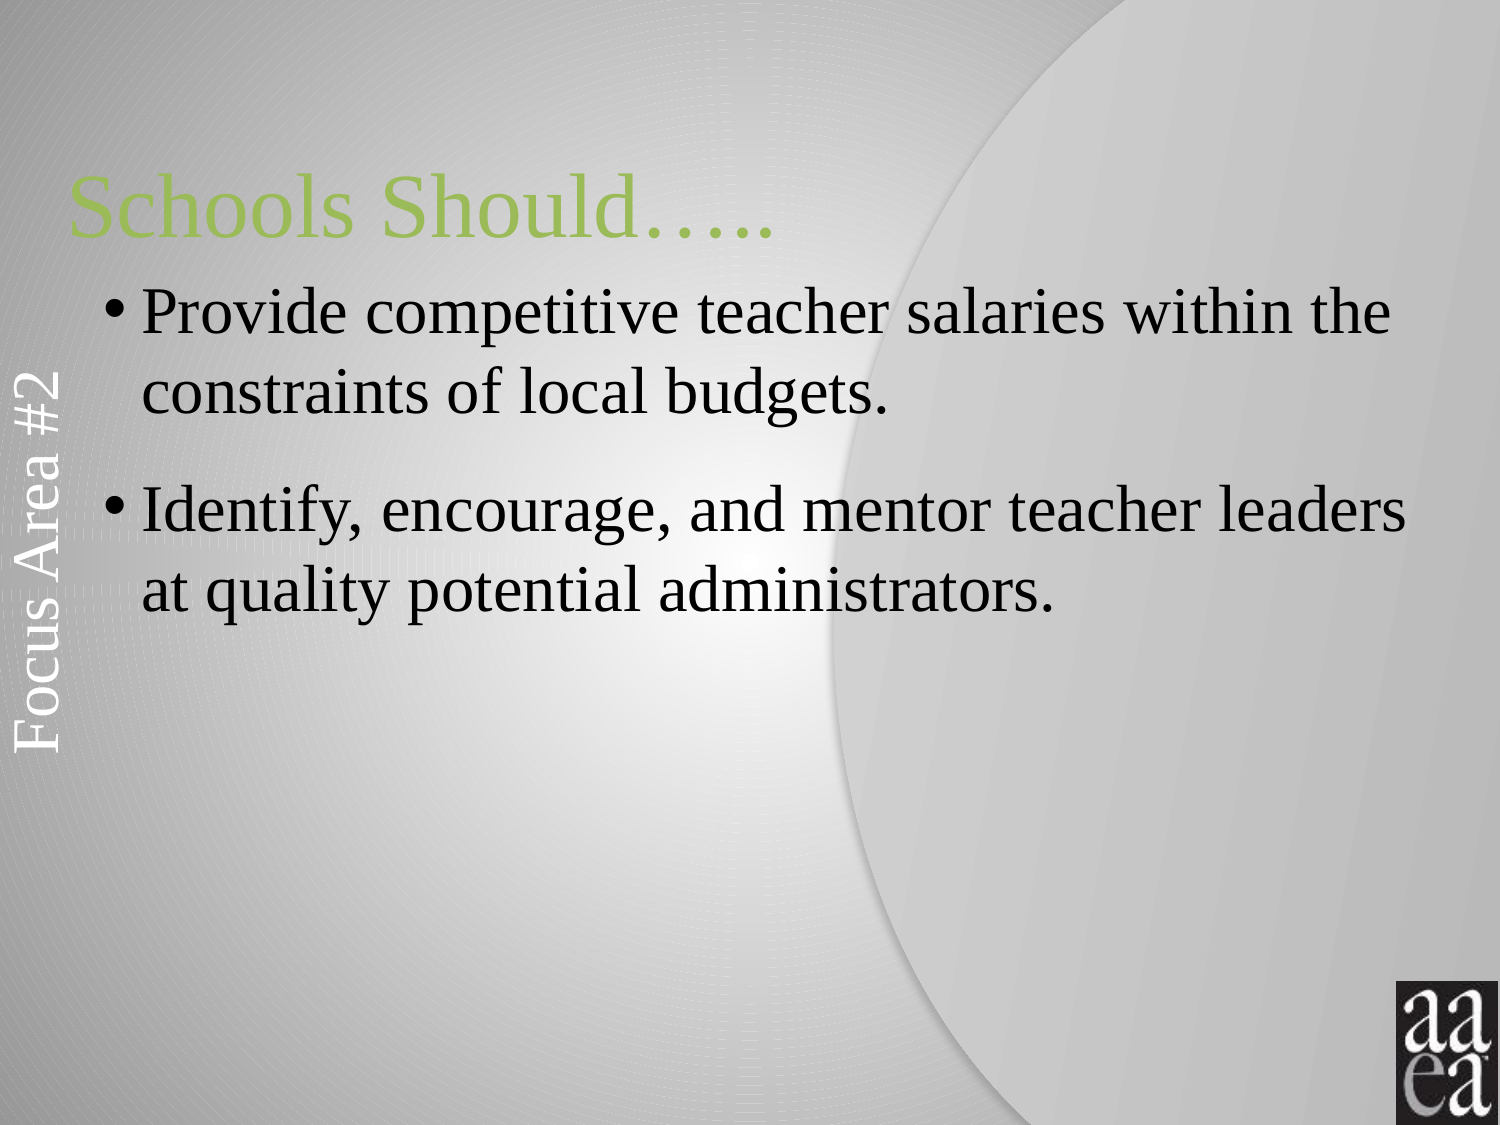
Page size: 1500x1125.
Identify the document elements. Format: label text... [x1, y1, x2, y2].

text_box Focus Area #2 [0, 140, 77, 985]
title Schools Should….. [51, 131, 1449, 226]
picture [1396, 981, 1498, 1125]
list Provide competitive teacher salaries within the constraints of local budgets. Identify, encourage, and mentor teacher leaders at quality potential administrators. [51, 252, 1449, 1000]
